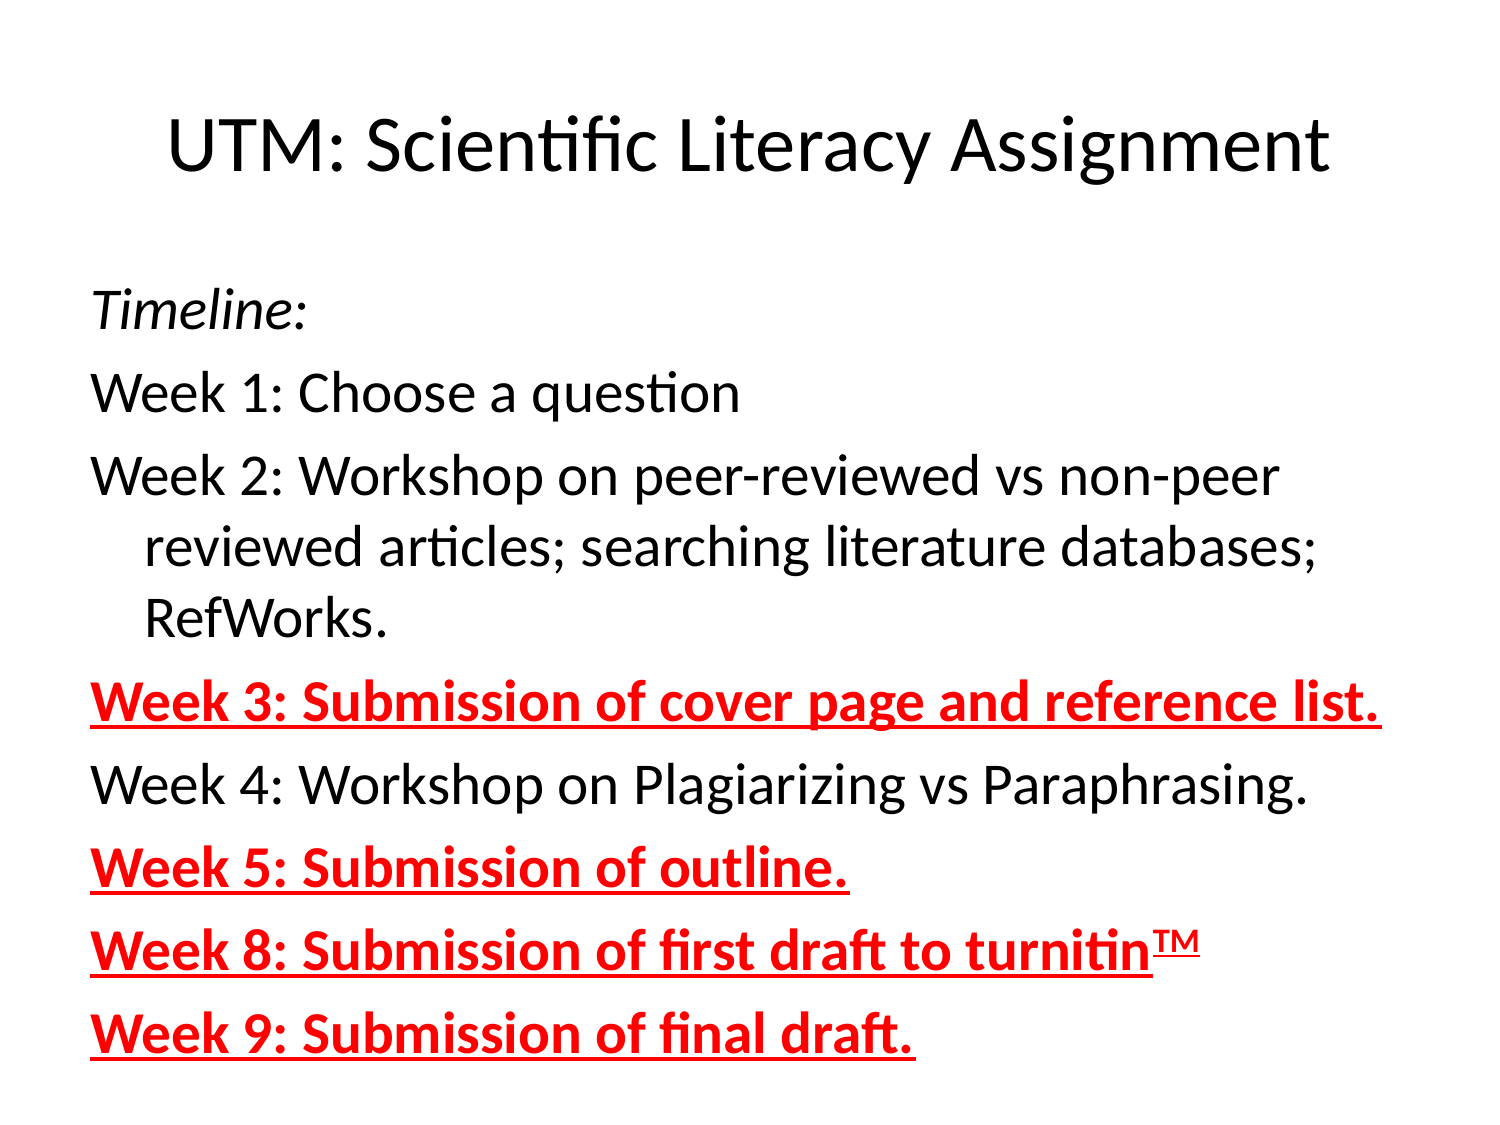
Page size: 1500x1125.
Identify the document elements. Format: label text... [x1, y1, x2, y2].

title UTM: Scientific Literacy Assignment [75, 45, 1425, 233]
list Timeline: Week 1: Choose a question Week 2: Workshop on peer-reviewed vs non-peer reviewed articles; searching literature databases; RefWorks. Week 3: Submission of cover page and reference list. Week 4: Workshop on Plagiarizing vs Paraphrasing. Week 5: Submission of outline. Week 8: Submission of first draft to turnitinTM Week 9: Submission of final draft. [75, 262, 1425, 1083]
